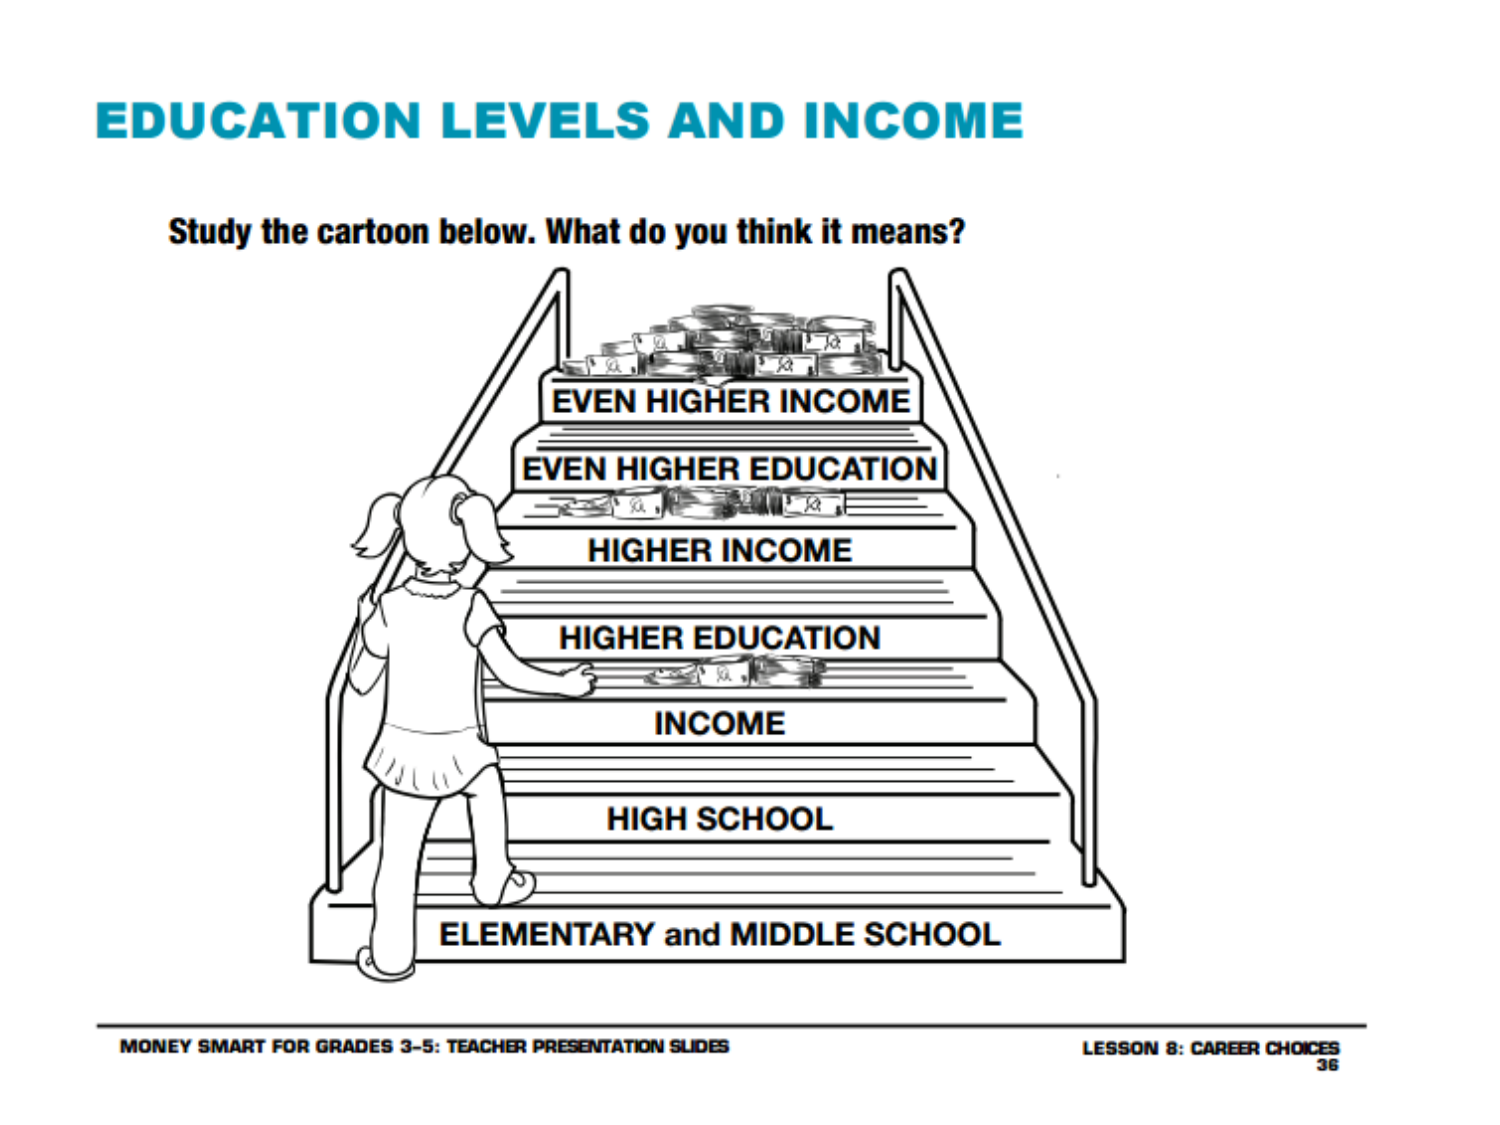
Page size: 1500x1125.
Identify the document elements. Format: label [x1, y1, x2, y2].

picture [49, 49, 1415, 1103]
